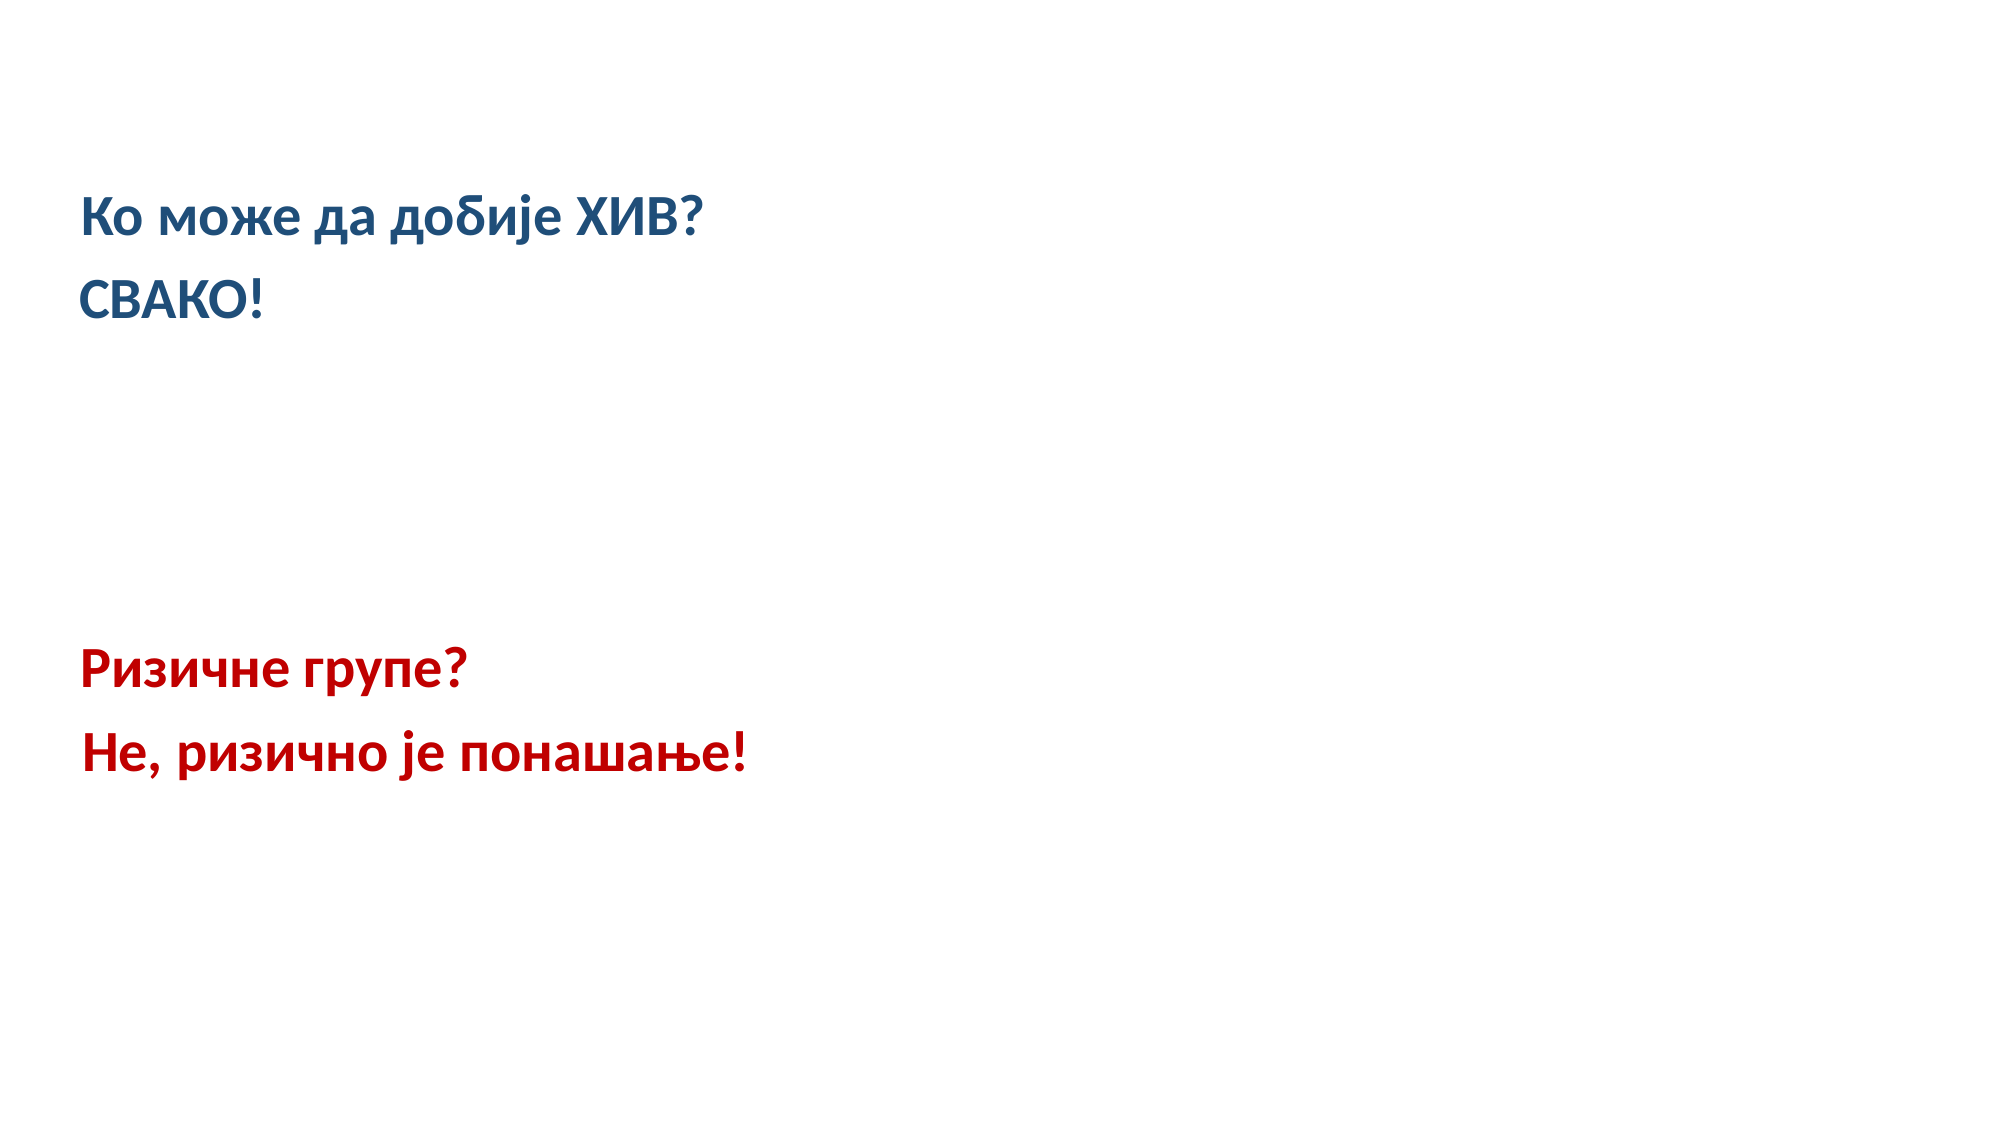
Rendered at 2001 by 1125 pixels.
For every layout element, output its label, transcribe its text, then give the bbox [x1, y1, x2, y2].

text_box Ризичне групе? [65, 621, 486, 707]
text_box СВАКО! [64, 253, 282, 338]
text_box Не, ризично је понашање! [67, 705, 766, 791]
text_box Ко може да добије ХИВ? [66, 169, 722, 255]
